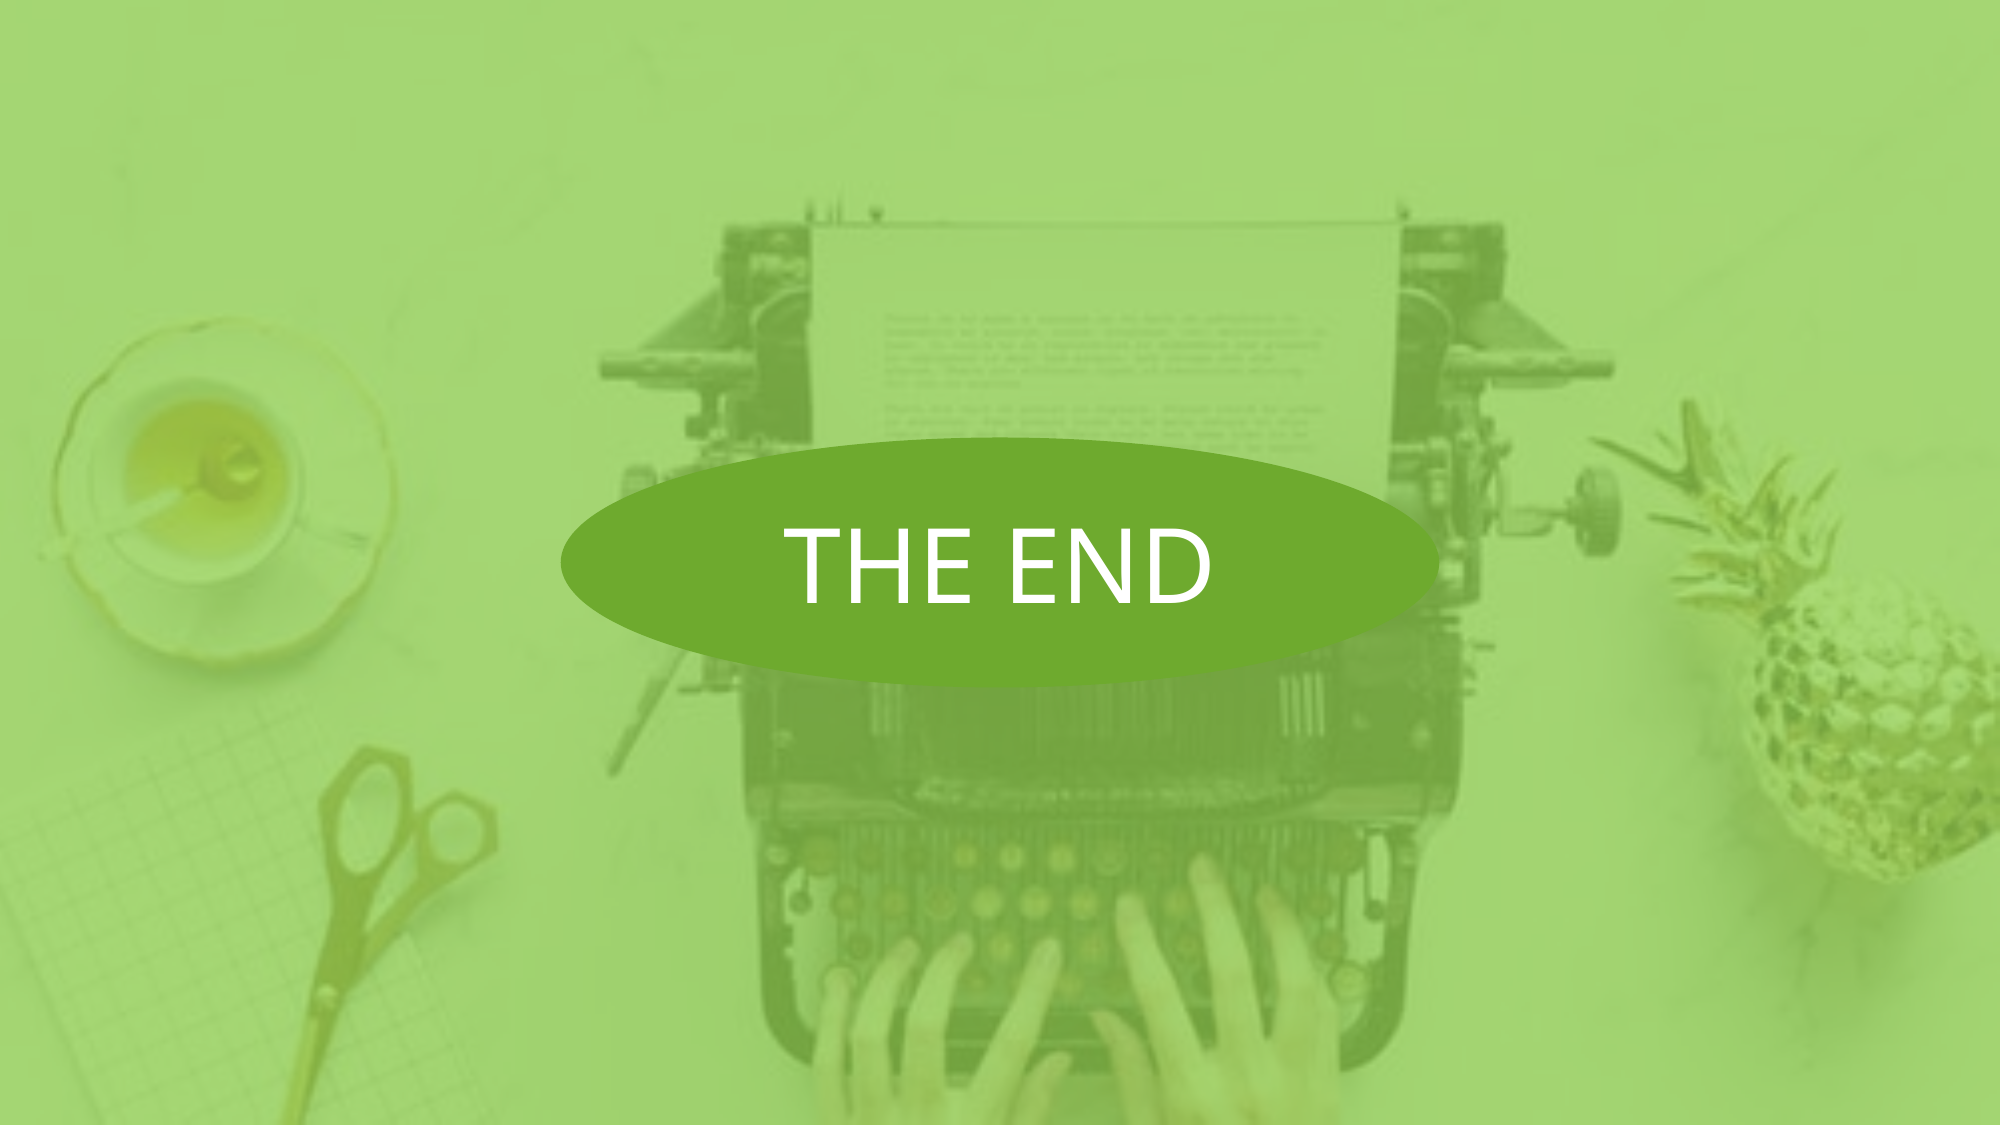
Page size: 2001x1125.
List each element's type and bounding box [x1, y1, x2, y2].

picture [0, 0, 2000, 1125]
text_box [560, 437, 1440, 688]
